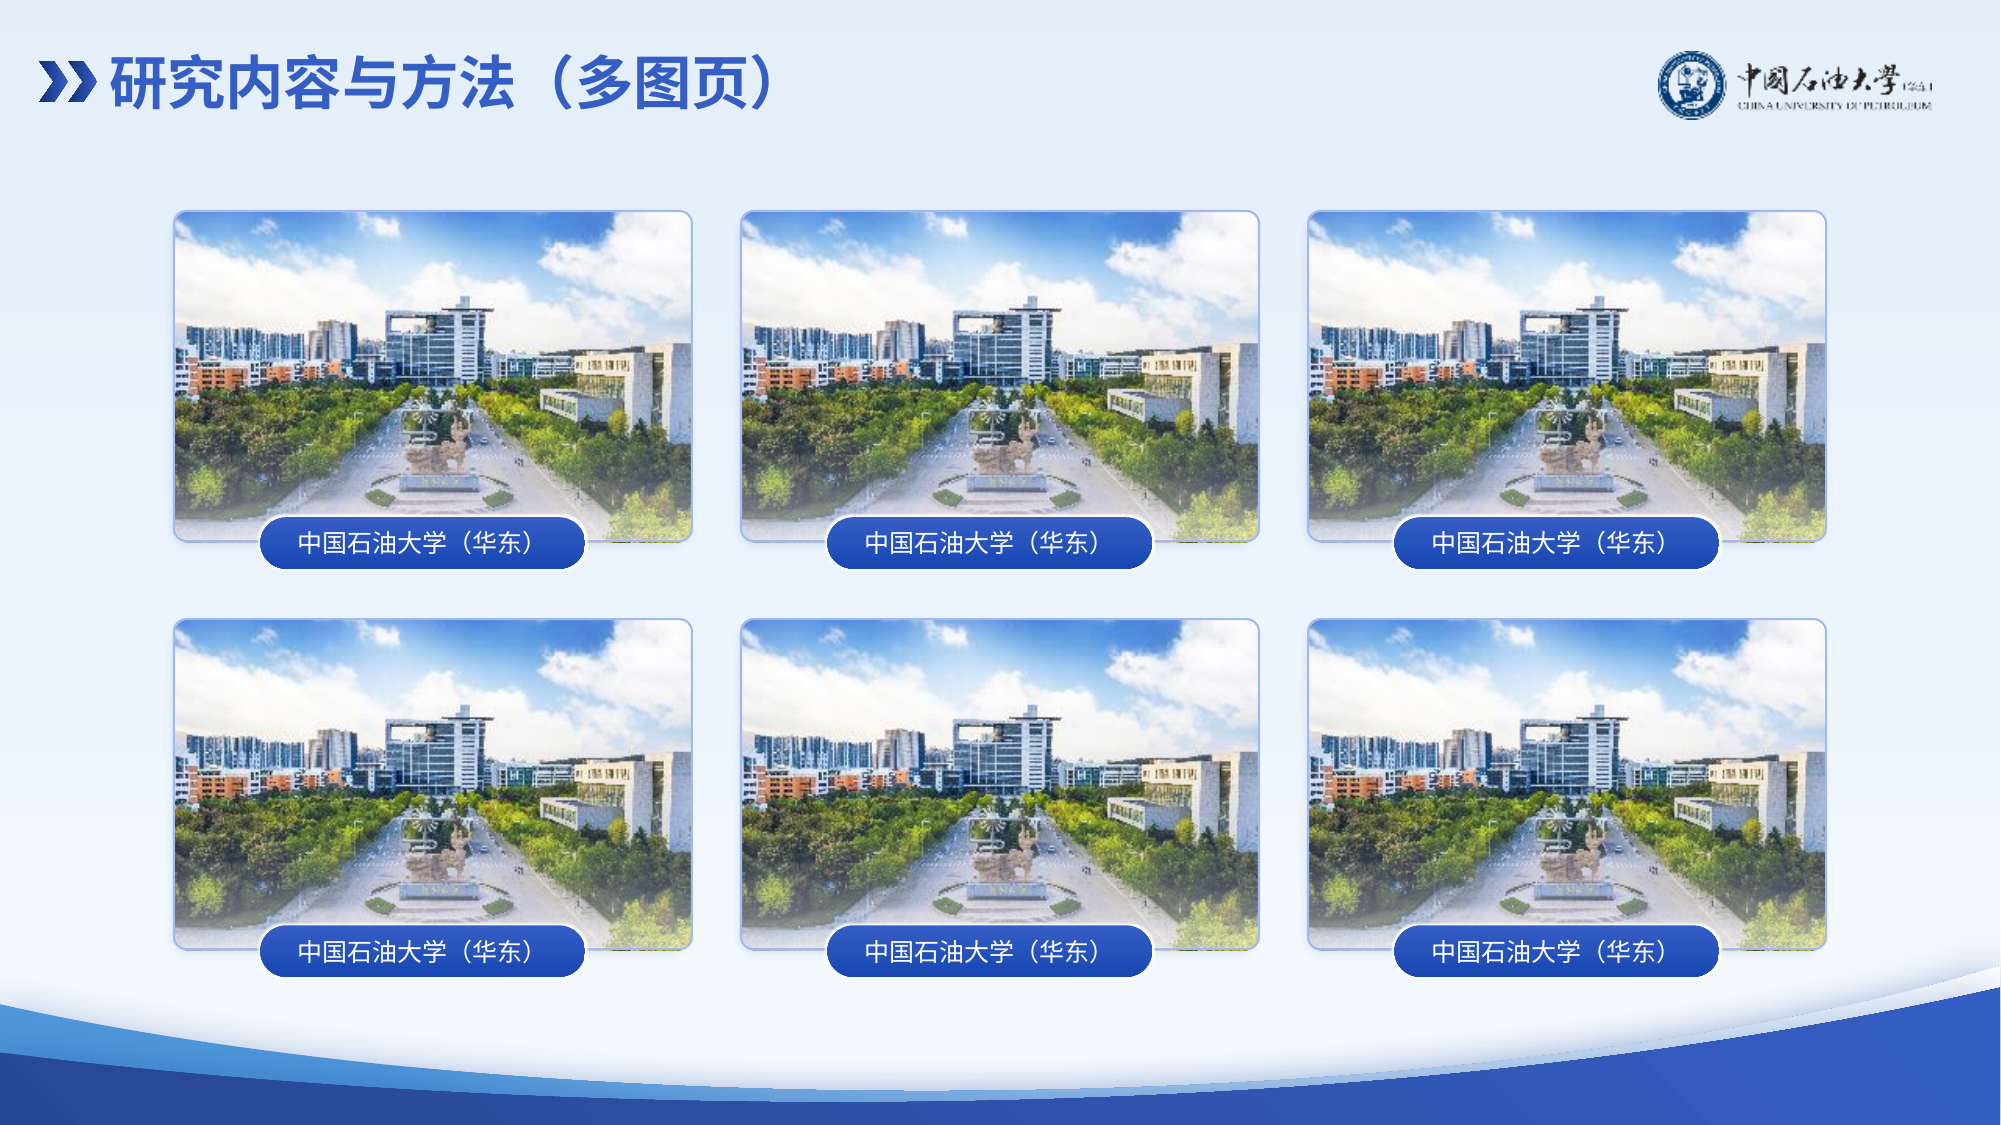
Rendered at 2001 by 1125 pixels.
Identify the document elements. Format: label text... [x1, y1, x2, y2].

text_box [1307, 618, 1827, 978]
text_box 研究内容与方法（多图页） [94, 38, 1000, 124]
picture [1658, 51, 1932, 120]
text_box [173, 618, 693, 978]
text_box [173, 210, 693, 570]
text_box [1307, 210, 1827, 570]
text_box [740, 618, 1260, 978]
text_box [740, 210, 1260, 570]
